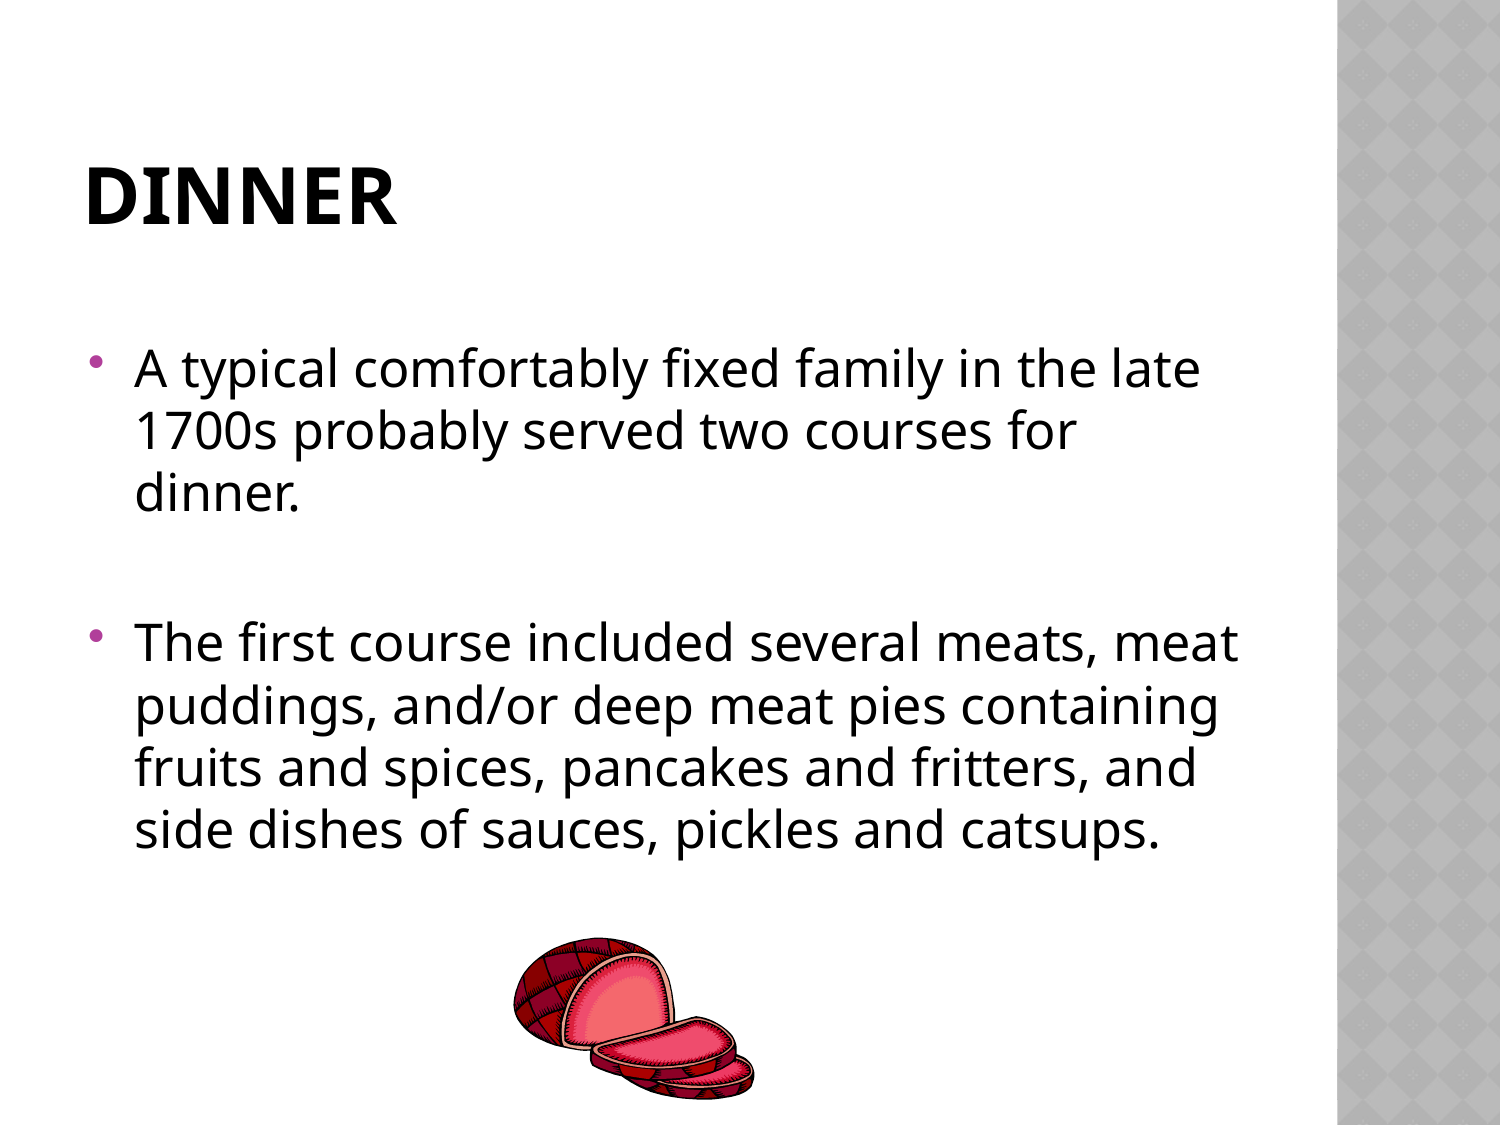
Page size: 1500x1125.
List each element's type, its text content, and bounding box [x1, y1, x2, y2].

picture [512, 936, 755, 1101]
list A typical comfortably fixed family in the late 1700s probably served two courses for dinner. The first course included several meats, meat puddings, and/or deep meat pies containing fruits and spices, pancakes and fritters, and side dishes of sauces, pickles and catsups. [75, 249, 1263, 1045]
title Dinner [75, 52, 1263, 240]
